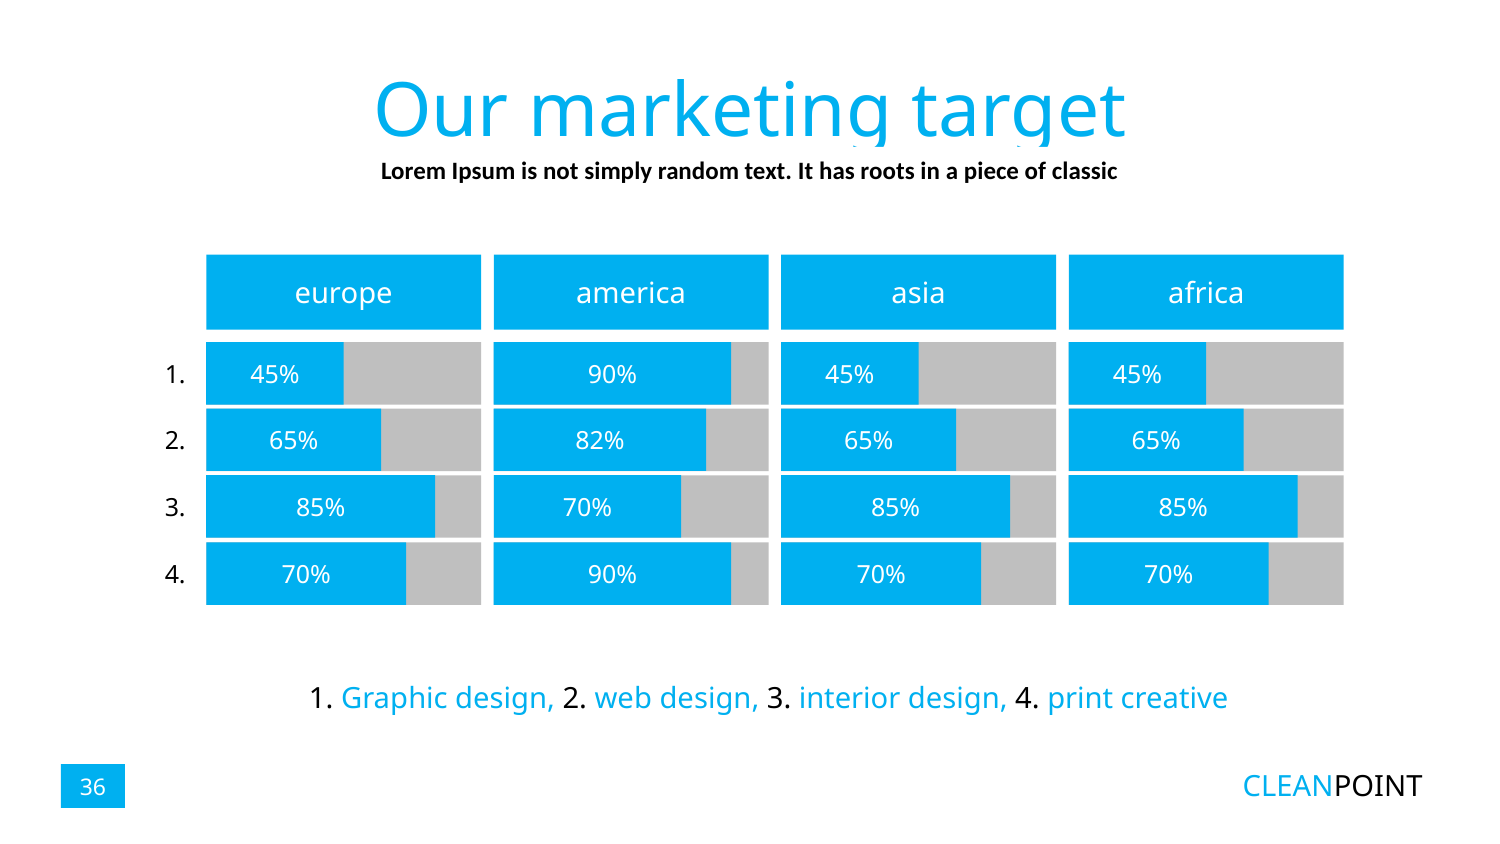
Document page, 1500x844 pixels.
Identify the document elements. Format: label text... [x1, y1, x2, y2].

text_box asia [779, 253, 1058, 332]
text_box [493, 341, 769, 606]
text_box 36 [59, 762, 127, 810]
text_box 3. [148, 473, 200, 540]
text_box Lorem Ipsum is not simply random text. It has roots in a piece of classic [149, 146, 1350, 192]
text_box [206, 341, 482, 606]
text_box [1068, 341, 1344, 606]
title Our marketing target [300, 96, 1200, 146]
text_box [780, 341, 1057, 606]
text_box africa [1067, 253, 1346, 332]
text_box 4. [148, 540, 200, 607]
text_box america [492, 253, 771, 332]
text_box europe [204, 253, 483, 332]
text_box 1. [148, 340, 207, 406]
text_box 1. Graphic design, 2. web design, 3. interior design, 4. print creative [249, 671, 1288, 722]
text_box CLEANPOINT [149, 746, 1438, 810]
text_box 2. [148, 406, 200, 473]
